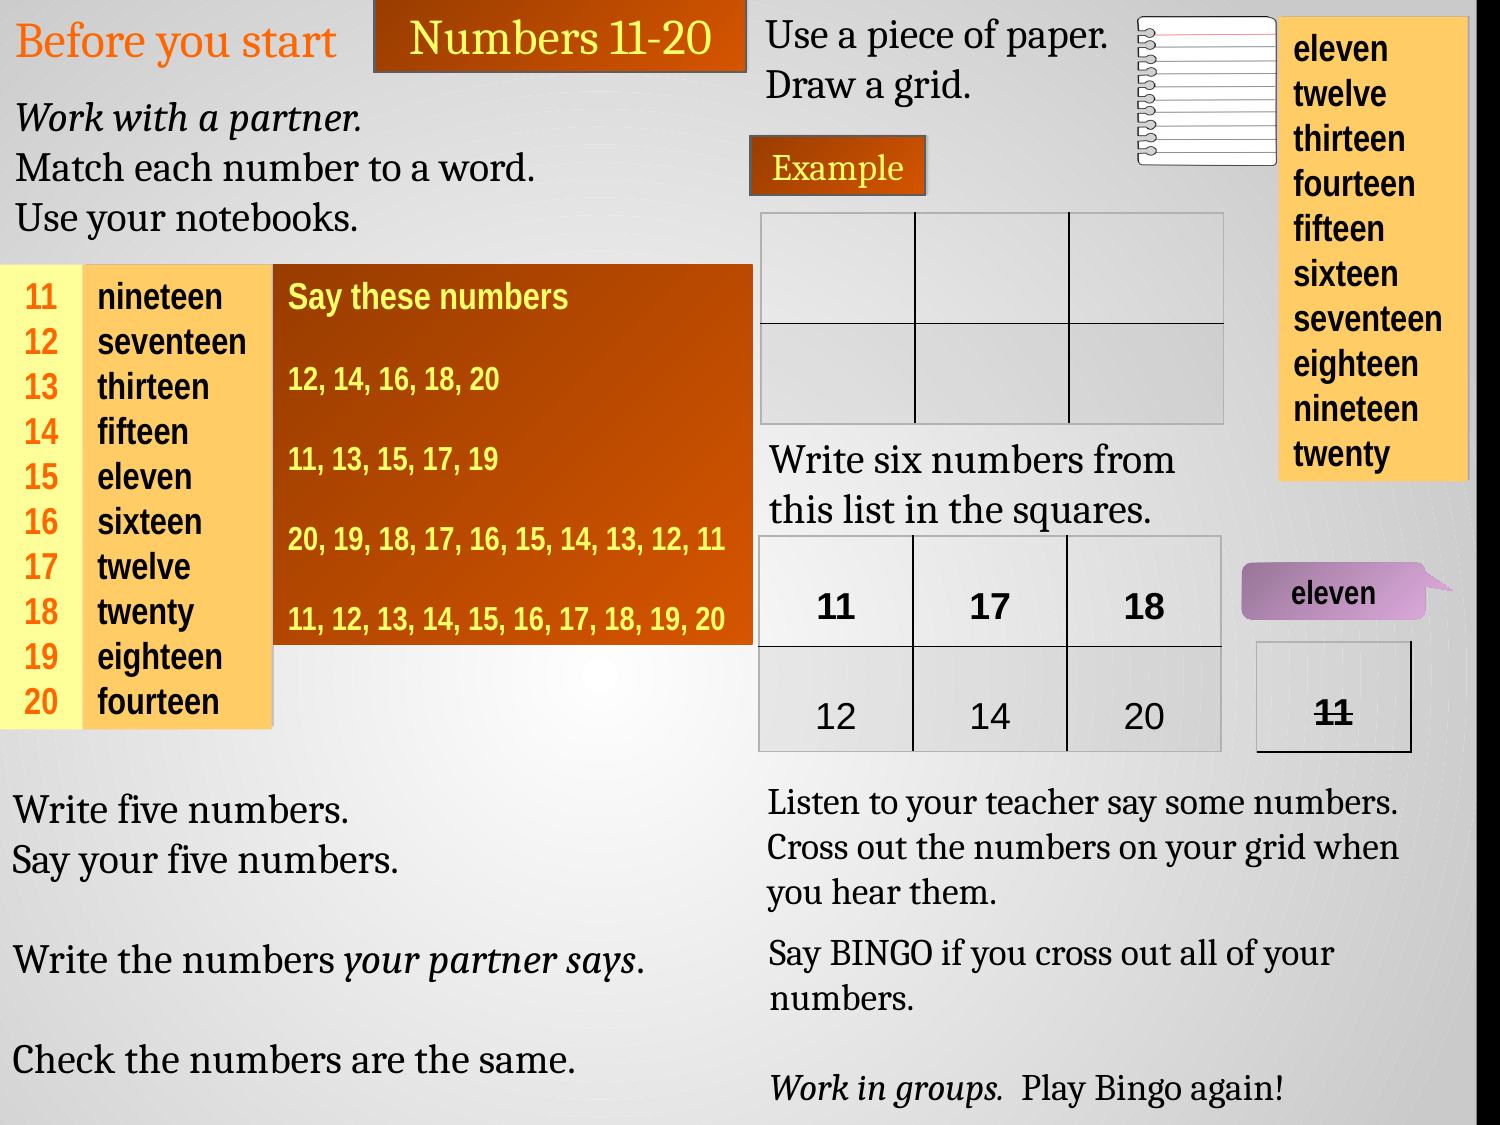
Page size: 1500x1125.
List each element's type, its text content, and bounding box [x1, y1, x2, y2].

text_box 11 12 13 14 15 16 17 18 19 20 [0, 264, 82, 730]
table_header [1070, 214, 1223, 323]
table_cell [1070, 324, 1223, 423]
text_box Write six numbers from this list in the squares. [754, 424, 1258, 539]
table_cell 20 [1068, 647, 1220, 751]
table_header [762, 214, 914, 323]
table_header 17 [914, 537, 1066, 646]
text_box eleven twelve thirteen fourteen fifteen sixteen seventeen eighteen nineteen twenty [1278, 16, 1468, 482]
text_box Work with a partner. Match each number to a word. Use your notebooks. [0, 82, 749, 248]
text_box Say these numbers 12, 14, 16, 18, 20 11, 13, 15, 17, 19 20, 19, 18, 17, 16, 15, 14, 13, 12, 11 11, 12, 13, 14, 15, 16, 17, 18, 19, 20 [273, 264, 753, 645]
table_header 11 [1257, 643, 1410, 751]
table_header 11 [760, 537, 912, 646]
text_box eleven [1239, 560, 1455, 622]
table_cell 14 [914, 647, 1066, 751]
text_box Before you start [0, 0, 399, 75]
text_box Say BINGO if you cross out all of your numbers. Work in groups. Play Bingo again! [754, 920, 1470, 1116]
text_box Numbers 11-20 [399, 0, 747, 72]
text_box Use a piece of paper. Draw a grid. [750, 0, 1157, 115]
table_header 18 [1068, 537, 1220, 646]
table_header [916, 214, 1068, 323]
text_box Example [750, 135, 925, 196]
table_cell 12 [760, 647, 912, 751]
text_box Write five numbers. Say your five numbers. Write the numbers your partner says. Check the numbers are the same. [0, 774, 751, 1090]
table_cell [762, 324, 914, 423]
text_box Listen to your teacher say some numbers. Cross out the numbers on your grid when you hear them. [752, 769, 1468, 920]
table_cell [916, 324, 1068, 423]
text_box nineteen seventeen thirteen fifteen eleven sixteen twelve twenty eighteen fourteen [82, 264, 272, 730]
picture [1136, 16, 1277, 167]
